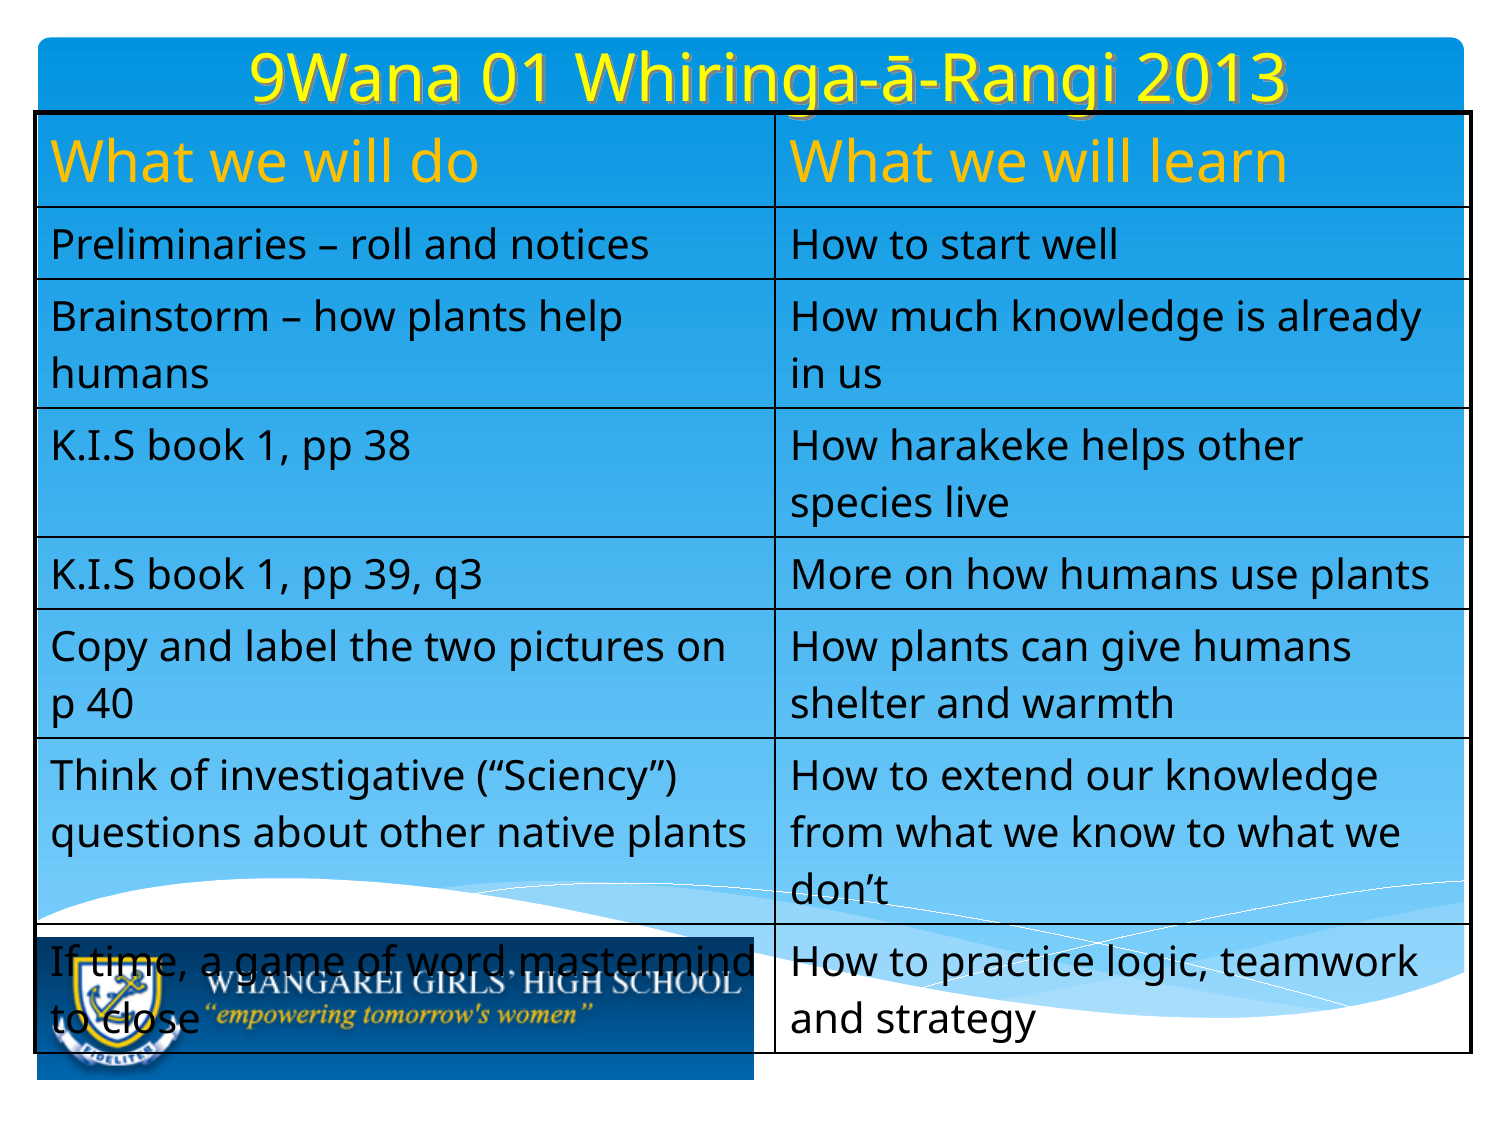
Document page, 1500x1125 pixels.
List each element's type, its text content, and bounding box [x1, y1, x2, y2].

table_cell Copy and label the two pictures on p 40 [37, 610, 774, 737]
table_cell How plants can give humans shelter and warmth [776, 610, 1469, 737]
table_header What we will do [37, 115, 774, 206]
table_cell How harakeke helps other species live [776, 409, 1469, 536]
table_cell If time, a game of word mastermind to close [37, 925, 774, 1052]
table_cell Think of investigative (“Sciency”) questions about other native plants [37, 739, 774, 923]
table_header What we will learn [776, 115, 1469, 206]
table_cell Preliminaries – roll and notices [37, 208, 774, 278]
table_cell How much knowledge is already in us [776, 280, 1469, 407]
table_cell K.I.S book 1, pp 38 [37, 409, 774, 536]
table_cell Brainstorm – how plants help humans [37, 280, 774, 407]
table_cell K.I.S book 1, pp 39, q3 [37, 538, 774, 608]
table_cell How to extend our knowledge from what we know to what we don’t [776, 739, 1469, 923]
table_cell How to practice logic, teamwork and strategy [776, 925, 1469, 1052]
text_box 9Wana 01 Whiringa-ā-Rangi 2013 [162, 24, 1375, 110]
table_cell How to start well [776, 208, 1469, 278]
picture [37, 937, 754, 1080]
table_cell More on how humans use plants [776, 538, 1469, 608]
